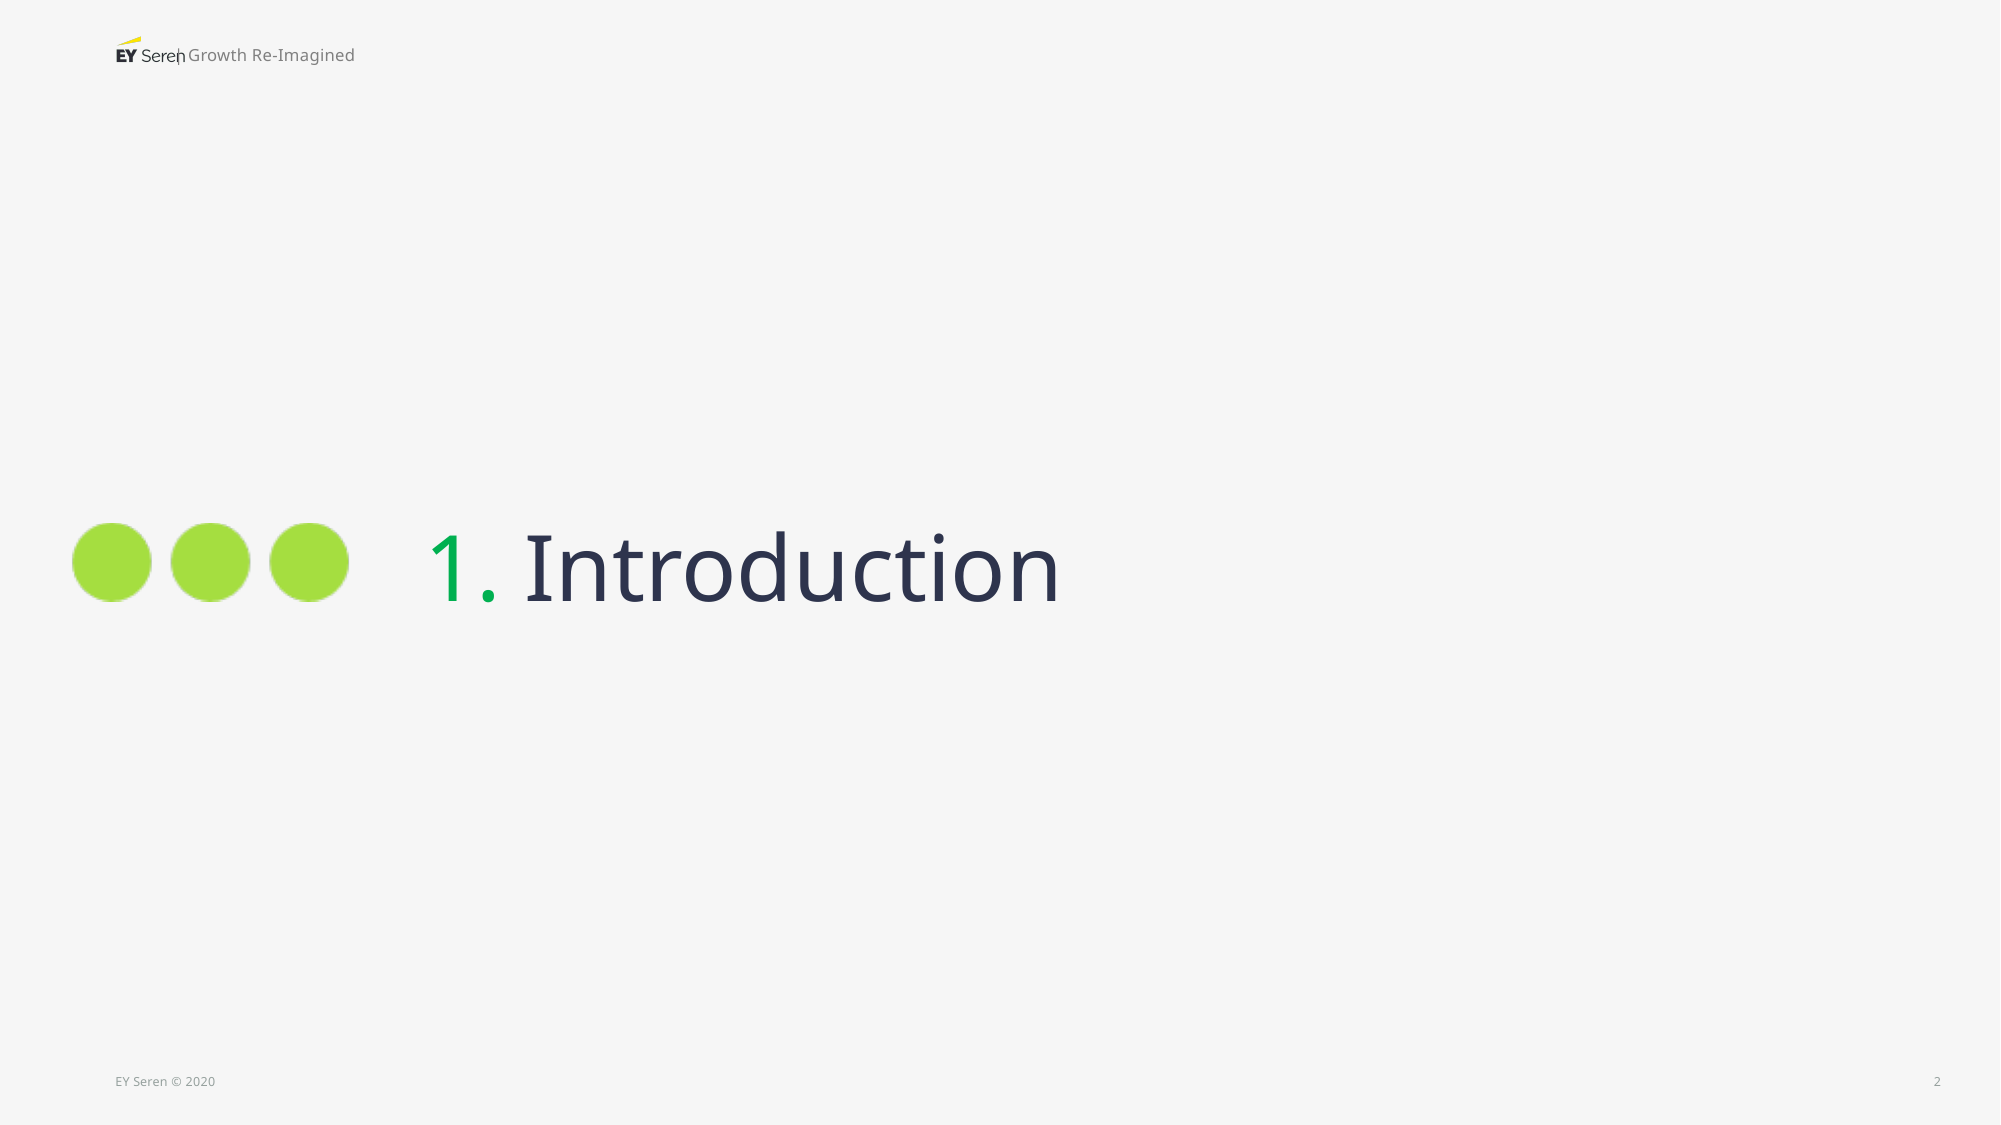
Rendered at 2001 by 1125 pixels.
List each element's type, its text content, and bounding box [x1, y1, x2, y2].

picture [107, 30, 194, 70]
picture [69, 523, 353, 602]
slide_number 1 [1837, 1070, 1941, 1094]
text_box 1. Introduction [409, 514, 1817, 652]
